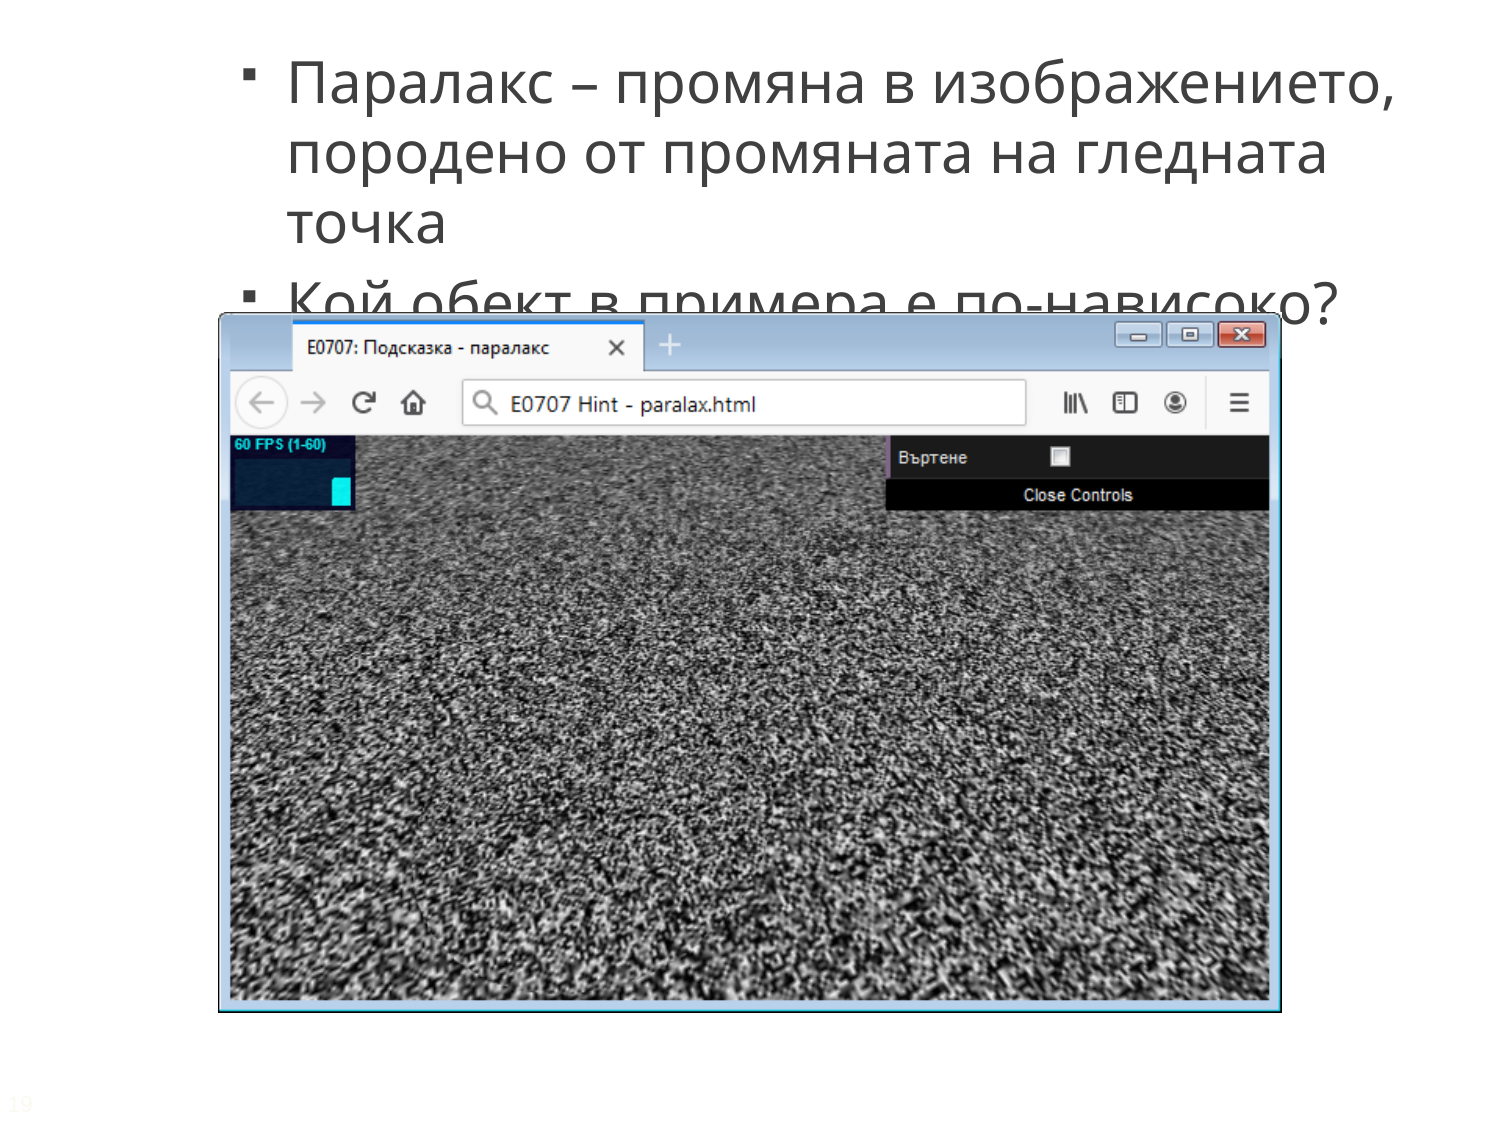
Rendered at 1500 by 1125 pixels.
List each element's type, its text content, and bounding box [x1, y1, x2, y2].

list Паралакс – промяна в изображението, породено от промяната на гледната точка Кой обект в примера е по-нависоко? [150, 37, 1488, 1113]
picture [218, 312, 1282, 1013]
